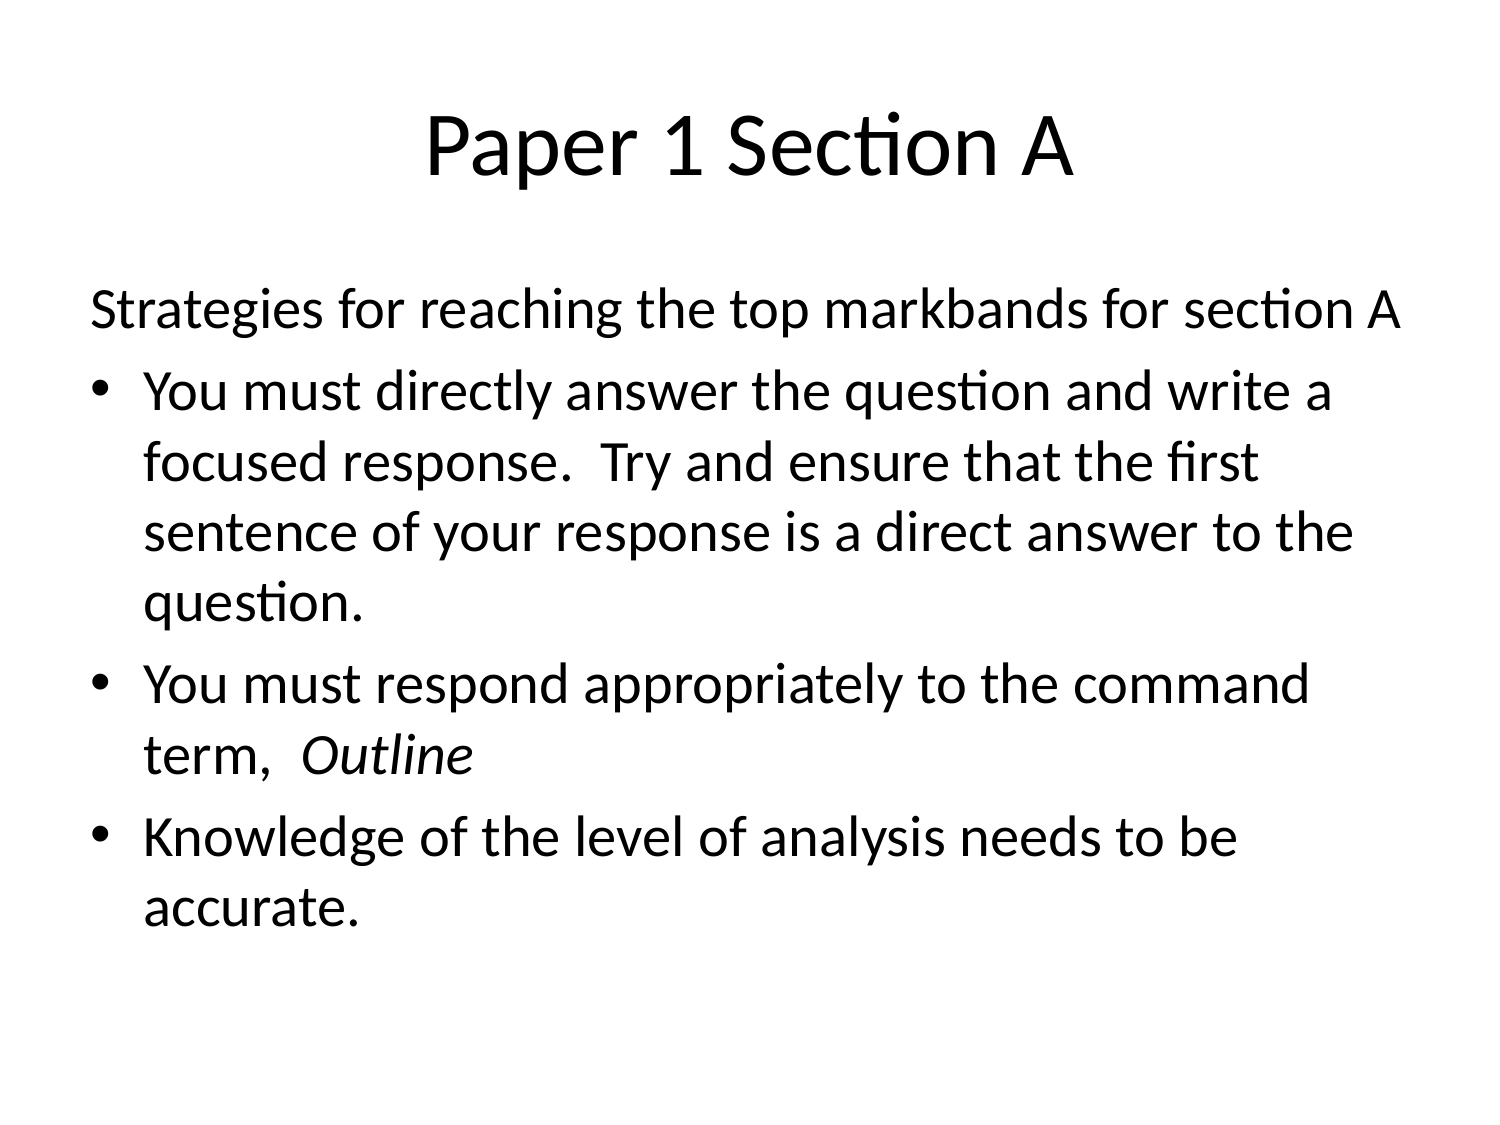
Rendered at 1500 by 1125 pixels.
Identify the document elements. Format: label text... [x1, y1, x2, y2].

title Paper 1 Section A [75, 45, 1425, 233]
list Strategies for reaching the top markbands for section A You must directly answer the question and write a focused response. Try and ensure that the first sentence of your response is a direct answer to the question. You must respond appropriately to the command term, Outline Knowledge of the level of analysis needs to be accurate. [75, 262, 1425, 1005]
